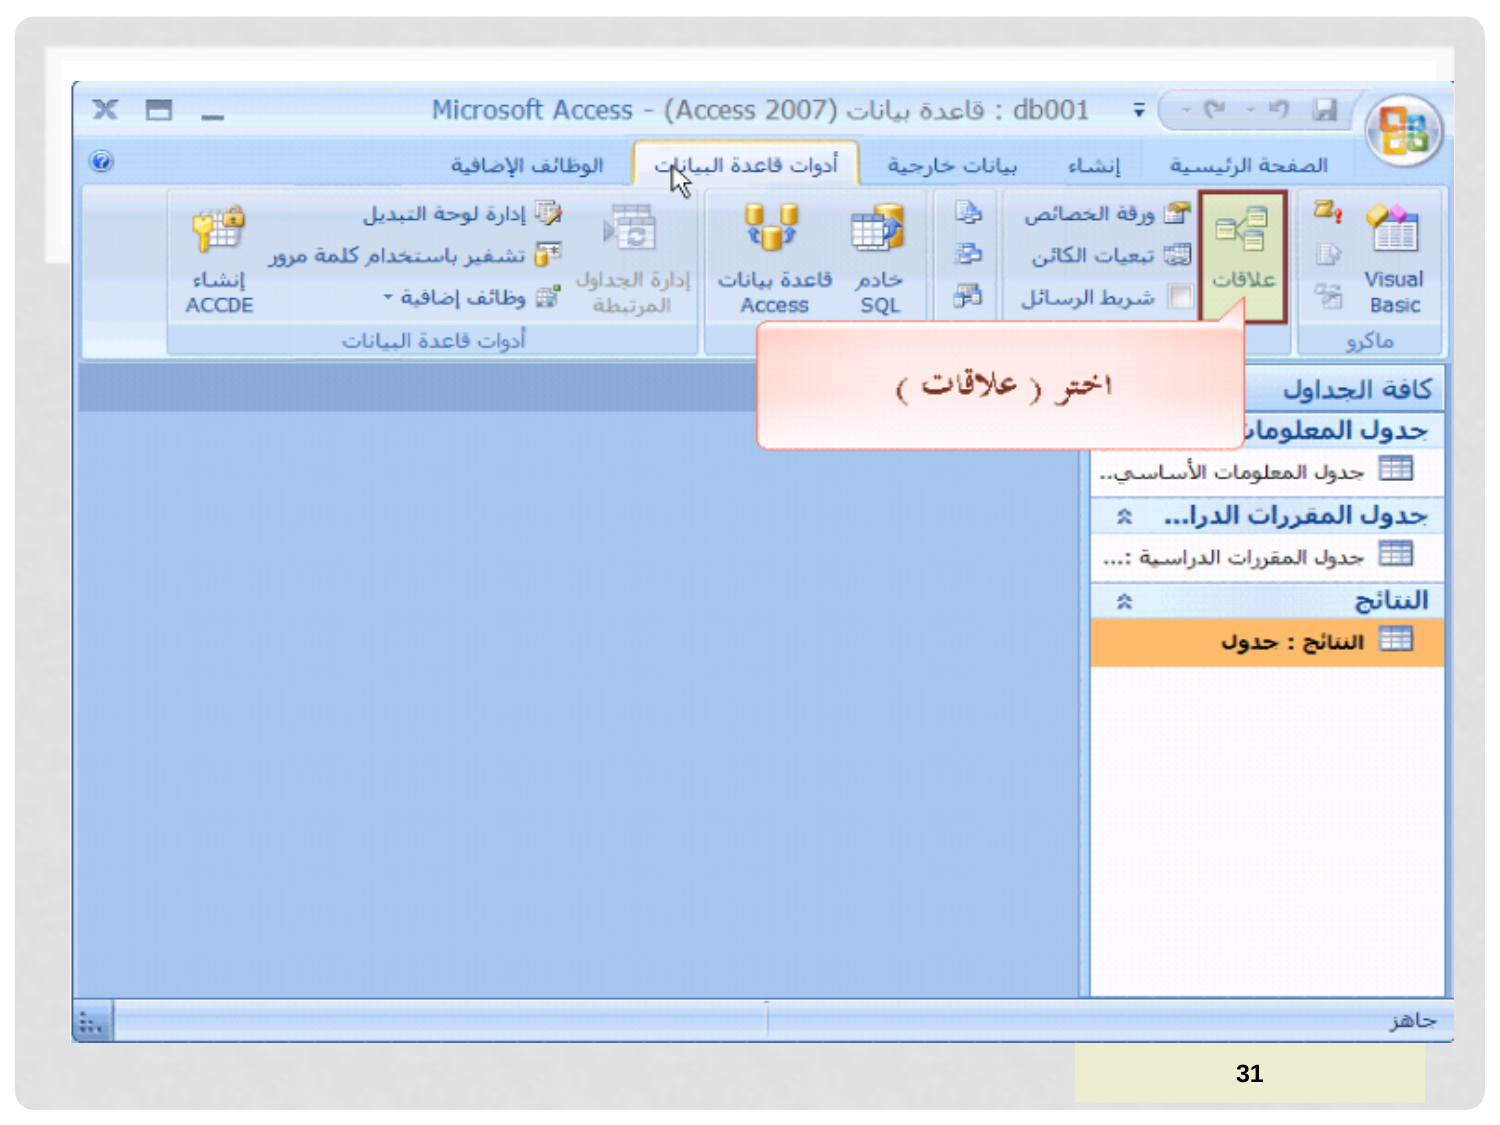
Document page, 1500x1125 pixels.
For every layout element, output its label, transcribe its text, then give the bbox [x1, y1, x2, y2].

picture [70, 81, 1454, 1044]
slide_number 31 [1074, 1044, 1425, 1103]
